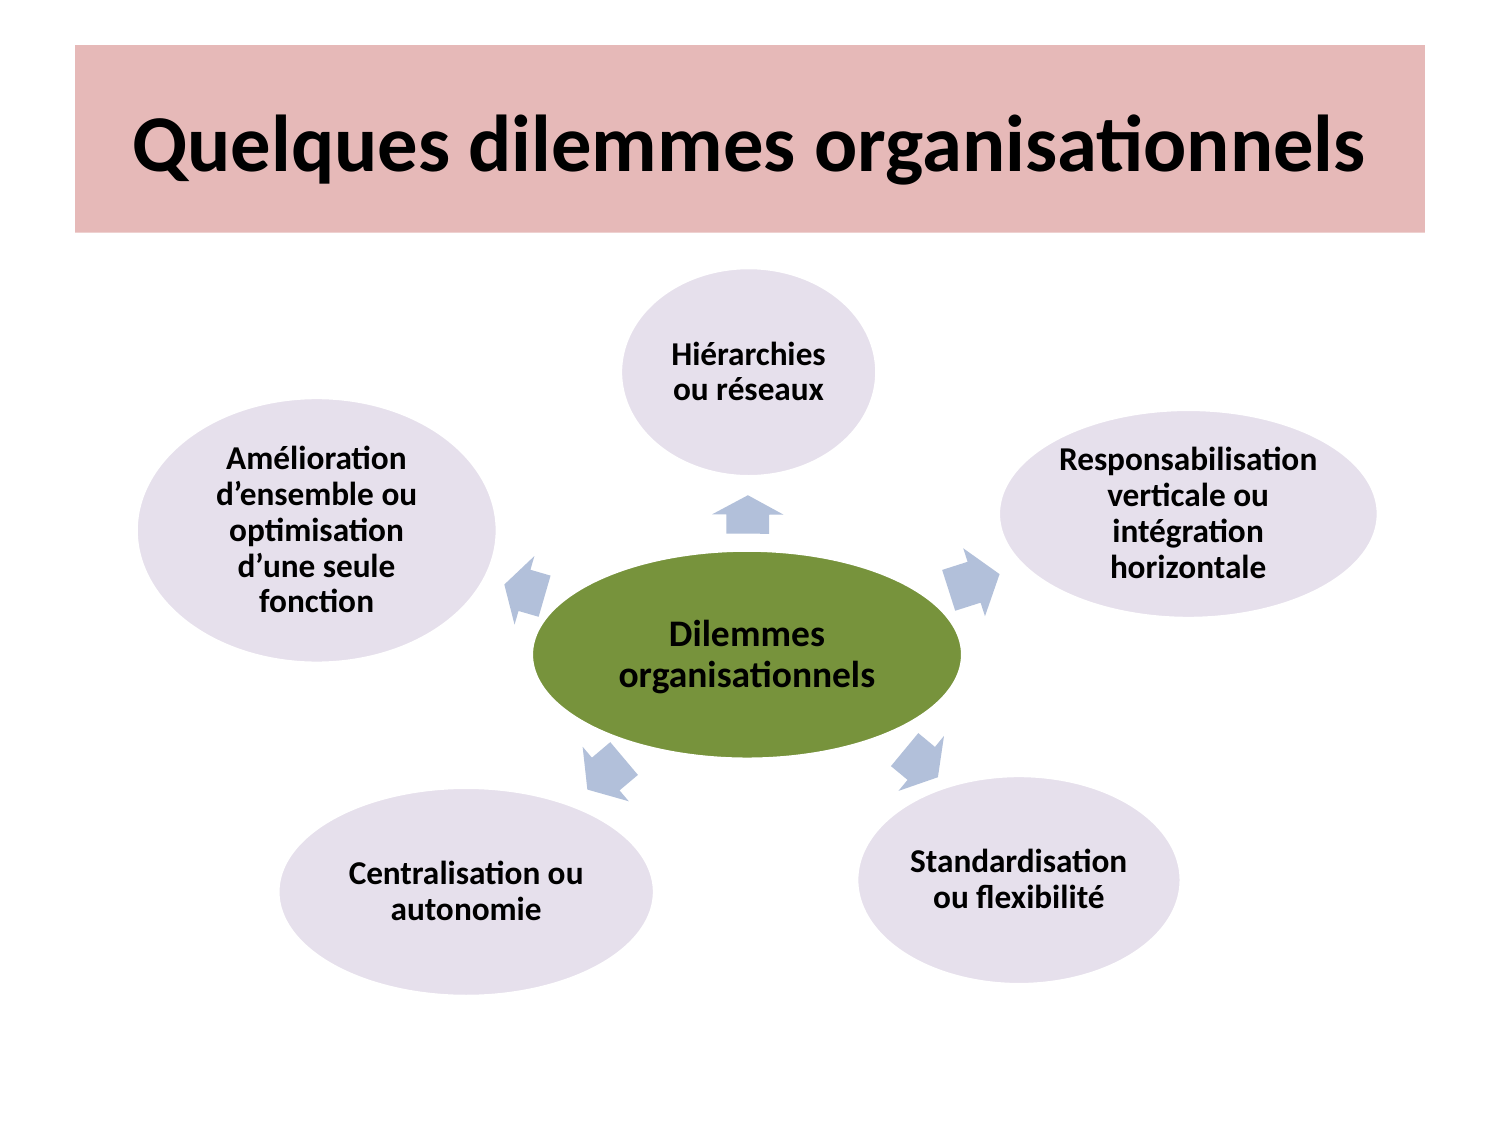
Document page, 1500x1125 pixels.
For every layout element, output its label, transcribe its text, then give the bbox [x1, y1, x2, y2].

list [76, 255, 1427, 998]
title Quelques dilemmes organisationnels [75, 45, 1425, 233]
